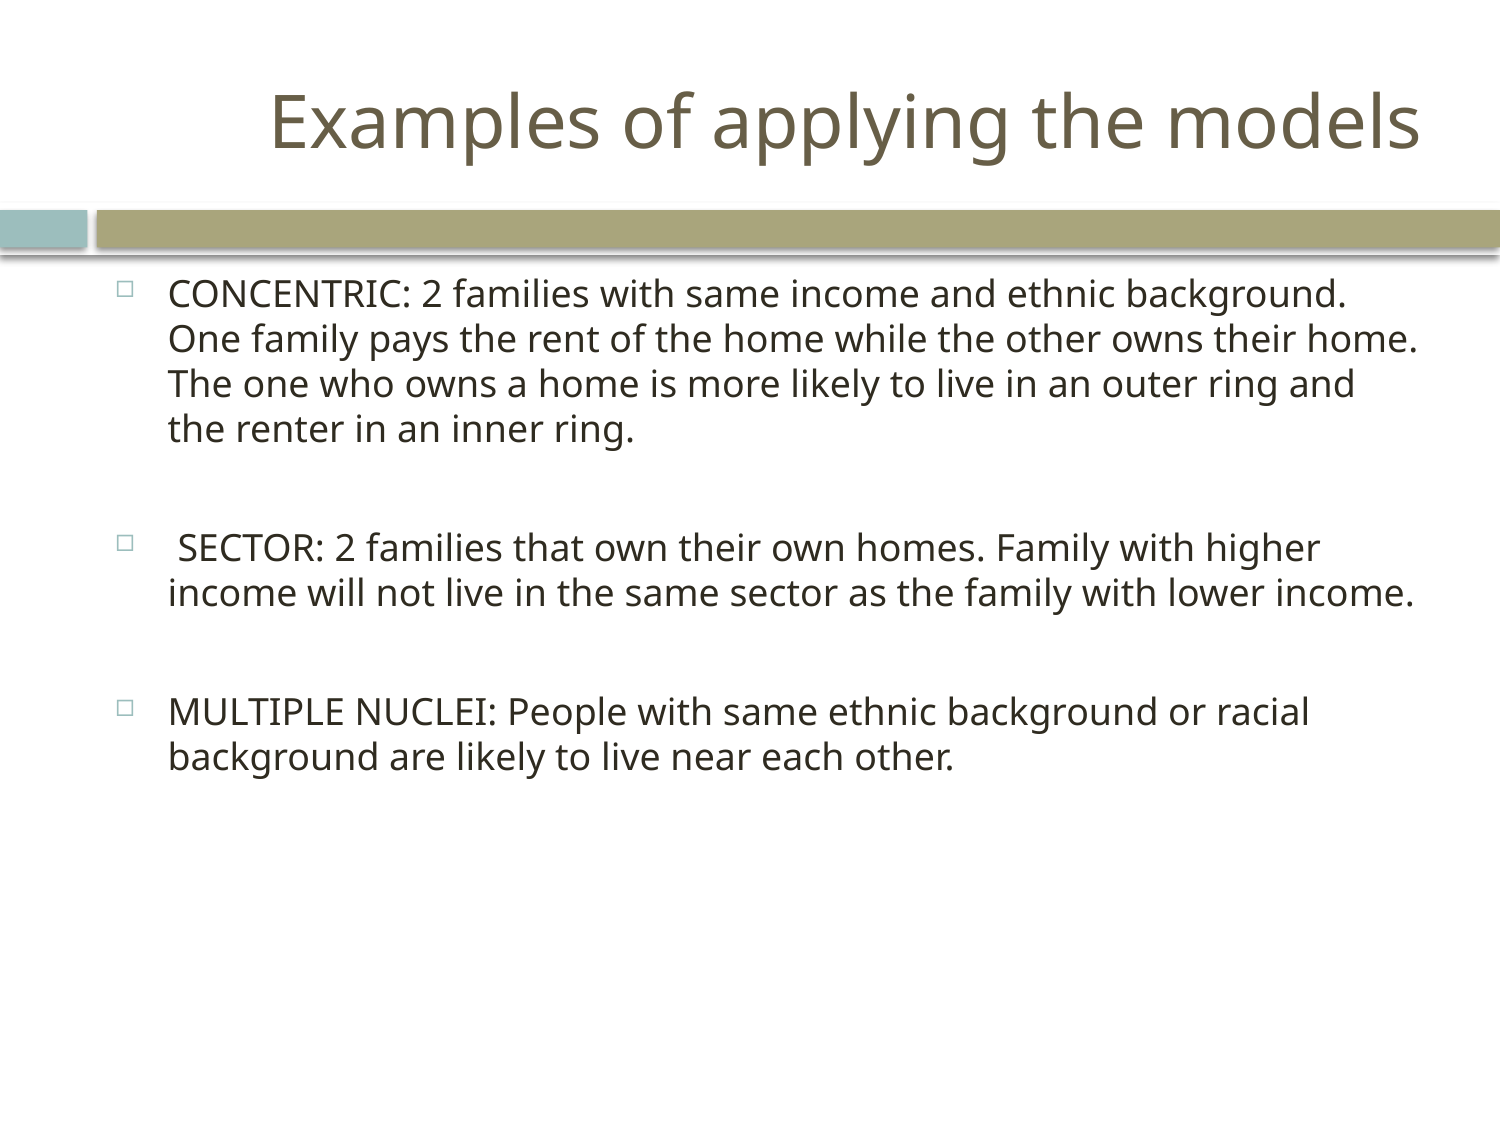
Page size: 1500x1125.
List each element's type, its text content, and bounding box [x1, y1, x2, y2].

title Examples of applying the models [100, 37, 1438, 200]
list CONCENTRIC: 2 families with same income and ethnic background. One family pays the rent of the home while the other owns their home. The one who owns a home is more likely to live in an outer ring and the renter in an inner ring. SECTOR: 2 families that own their own homes. Family with higher income will not live in the same sector as the family with lower income. MULTIPLE NUCLEI: People with same ethnic background or racial background are likely to live near each other. [100, 262, 1438, 1000]
